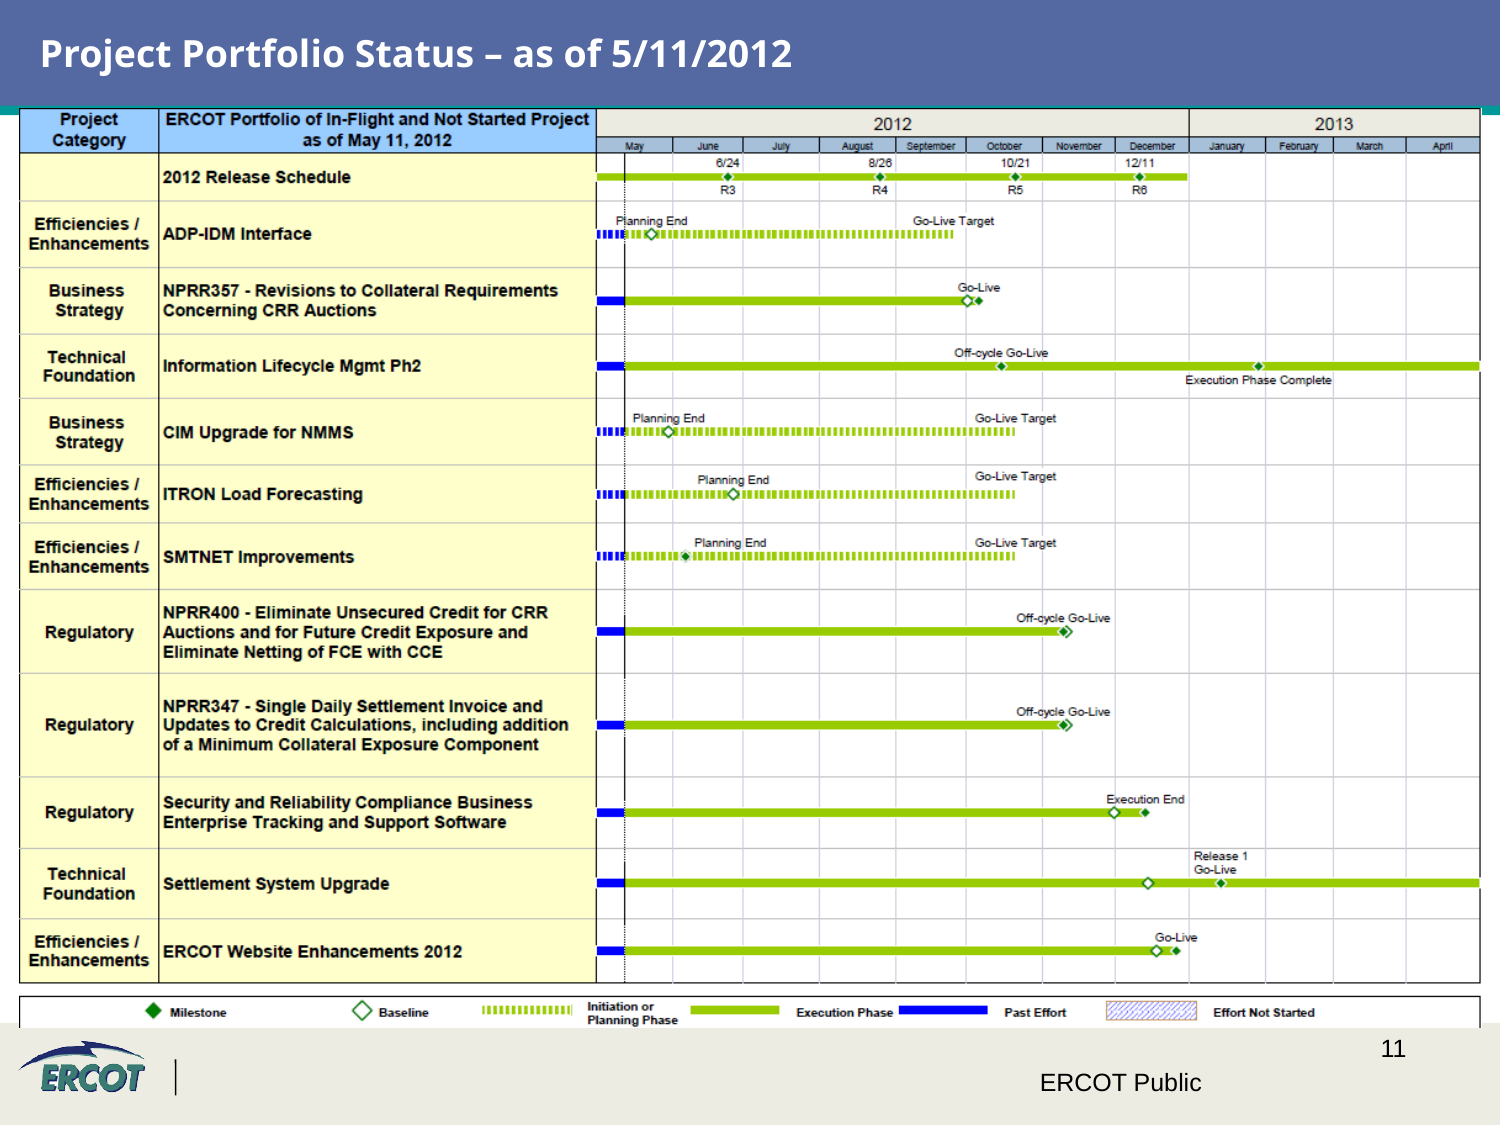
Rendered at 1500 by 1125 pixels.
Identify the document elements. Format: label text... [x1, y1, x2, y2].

text_box [24, 22, 1450, 85]
text_box Project Portfolio Status – as of 5/11/2012 [24, 30, 1163, 106]
picture [10, 1031, 151, 1111]
footer ERCOT Public [1025, 1059, 1438, 1125]
picture [19, 108, 1483, 1028]
